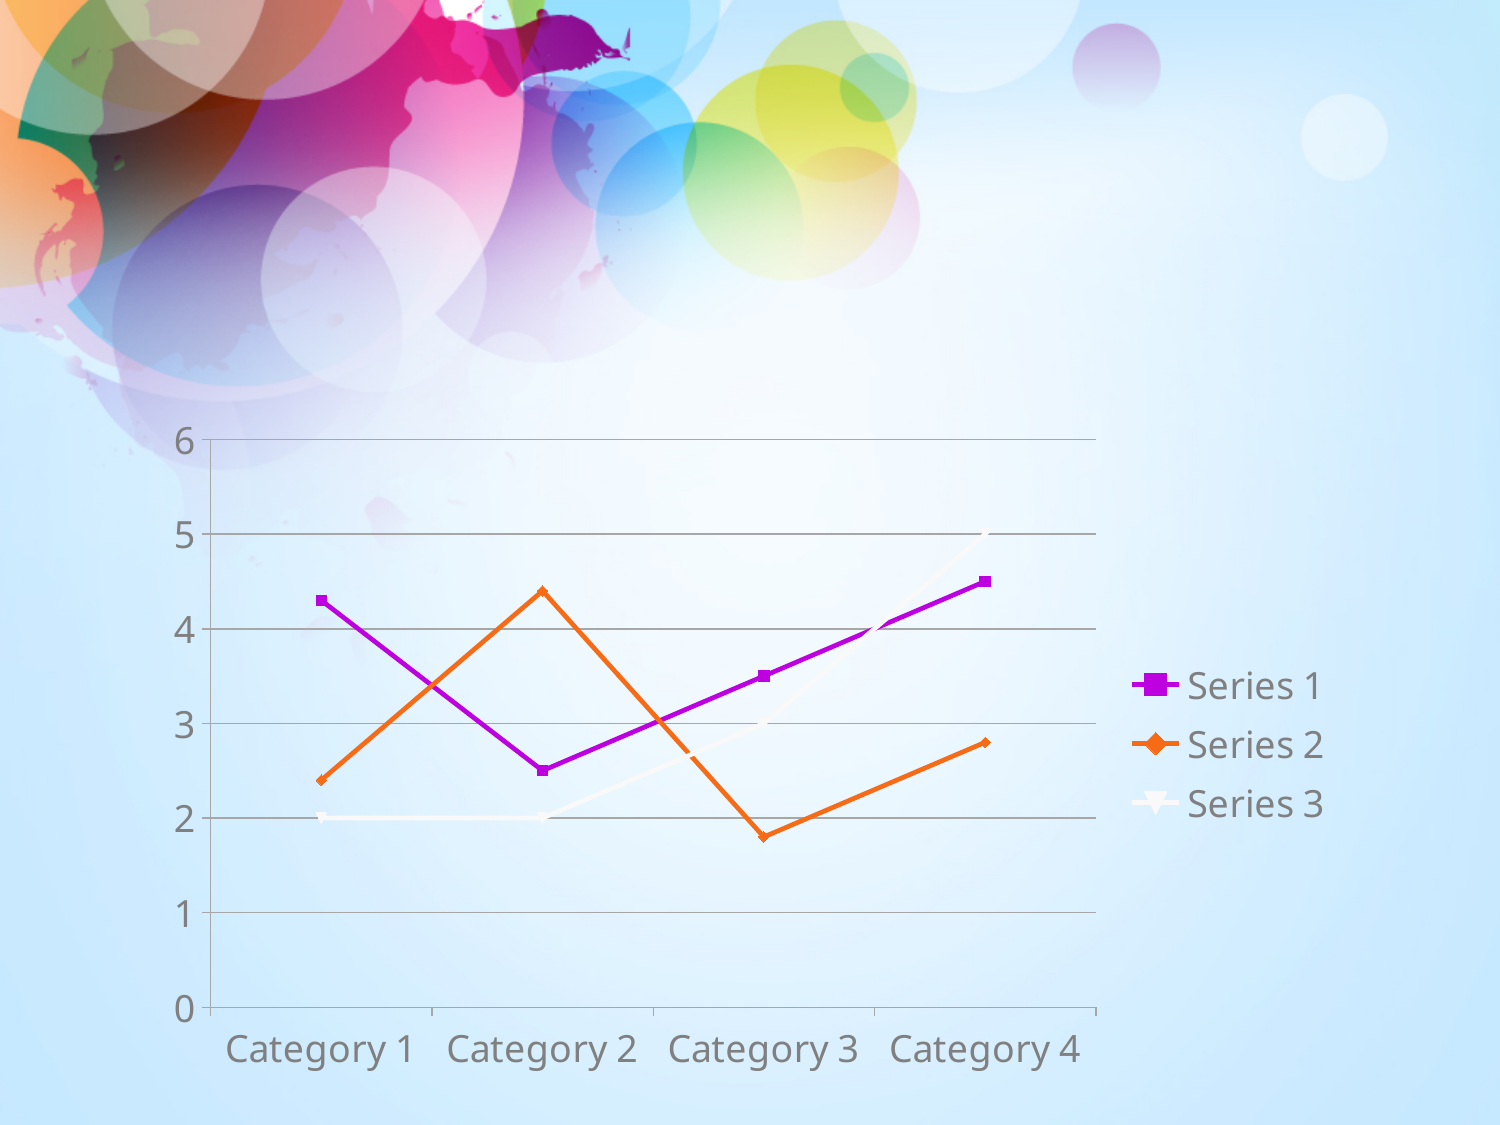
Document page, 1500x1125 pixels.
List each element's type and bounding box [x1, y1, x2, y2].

picture [0, 0, 1500, 1125]
chart [149, 399, 1351, 1088]
